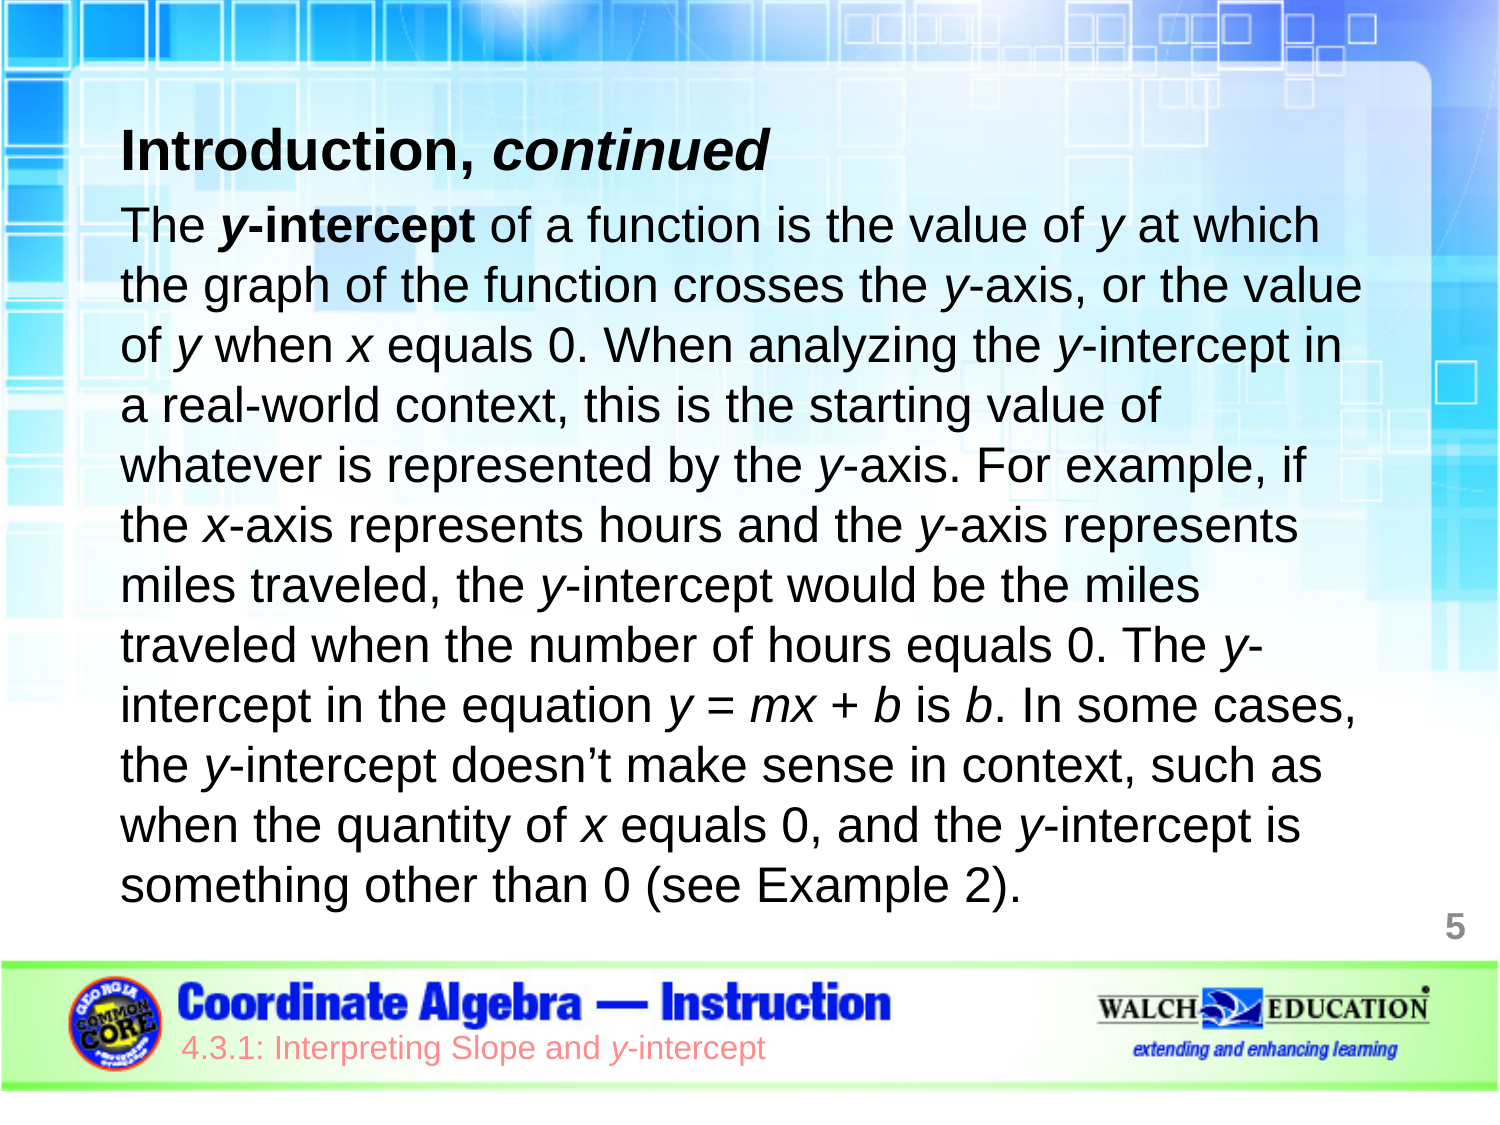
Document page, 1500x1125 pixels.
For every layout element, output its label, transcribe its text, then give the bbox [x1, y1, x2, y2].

subtitle Introduction, continued The y-intercept of a function is the value of y at which the graph of the function crosses the y-axis, or the value of y when x equals 0. When analyzing the y-intercept in a real-world context, this is the starting value of whatever is represented by the y-axis. For example, if the x-axis represents hours and the y-axis represents miles traveled, the y-intercept would be the miles traveled when the number of hours equals 0. The y-intercept in the equation y = mx + b is b. In some cases, the y-intercept doesn’t make sense in context, such as when the quantity of x equals 0, and the y-intercept is something other than 0 (see Example 2). [105, 105, 1394, 925]
slide_number 5 [1361, 901, 1481, 949]
footer 4.3.1: Interpreting Slope and y-intercept [166, 1024, 1080, 1069]
picture [1, 0, 1500, 1091]
